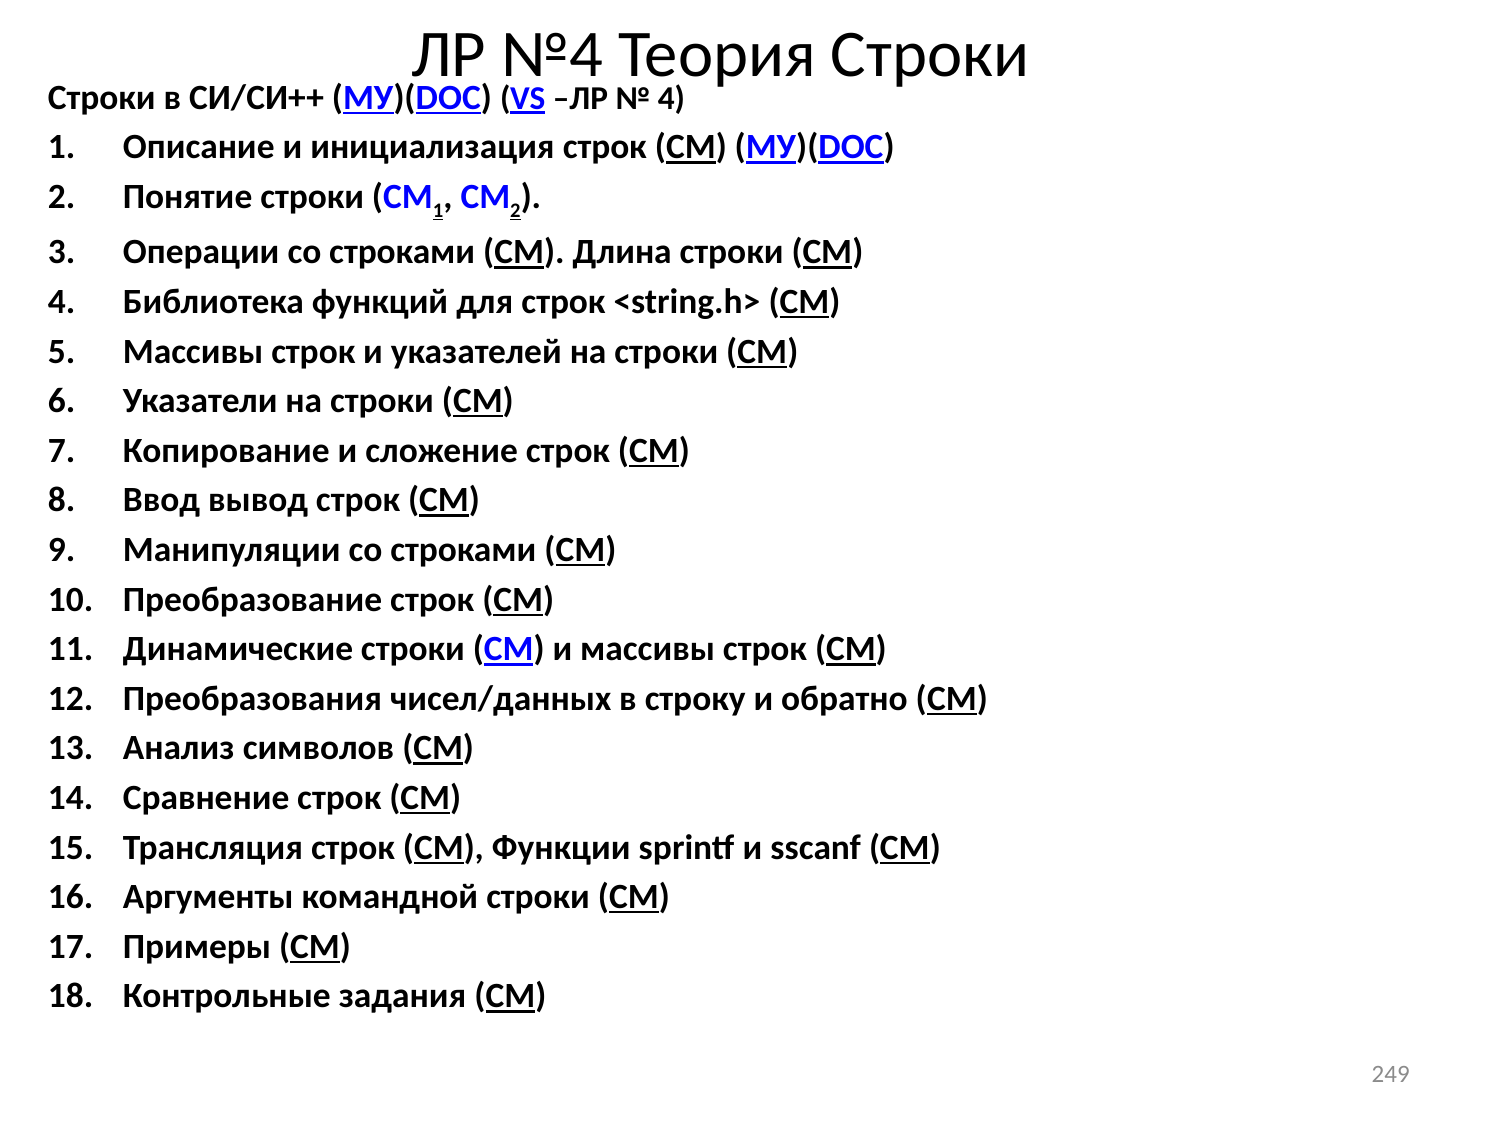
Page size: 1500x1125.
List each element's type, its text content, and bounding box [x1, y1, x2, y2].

slide_number 249 [1074, 1042, 1425, 1103]
title ЛР №4 Теория Строки [159, 2, 1282, 66]
text_box Строки в СИ/СИ++ (МУ)(DOC) (VS –ЛР № 4) Описание и инициализация строк (СМ) (МУ)(DOC) Понятие строки (СМ1, СМ2). Операции со строками (СМ). Длина строки (СМ) Библиотека функций для строк <string.h> (СМ) Массивы строк и указателей на строки (СМ) Указатели на строки (СМ) Копирование и сложение строк (СМ) Ввод вывод строк (СМ) Манипуляции со строками (СМ) Преобразование строк (СМ) Динамические строки (СМ) и массивы строк (СМ) Преобразования чисел/данных в строку и обратно (СМ) Анализ символов (СМ) Сравнение строк (СМ) Трансляция строк (СМ), Функции sprintf и sscanf (СМ) Аргументы командной строки (СМ) Примеры (СМ) Контрольные задания (СМ) [32, 66, 1456, 1035]
